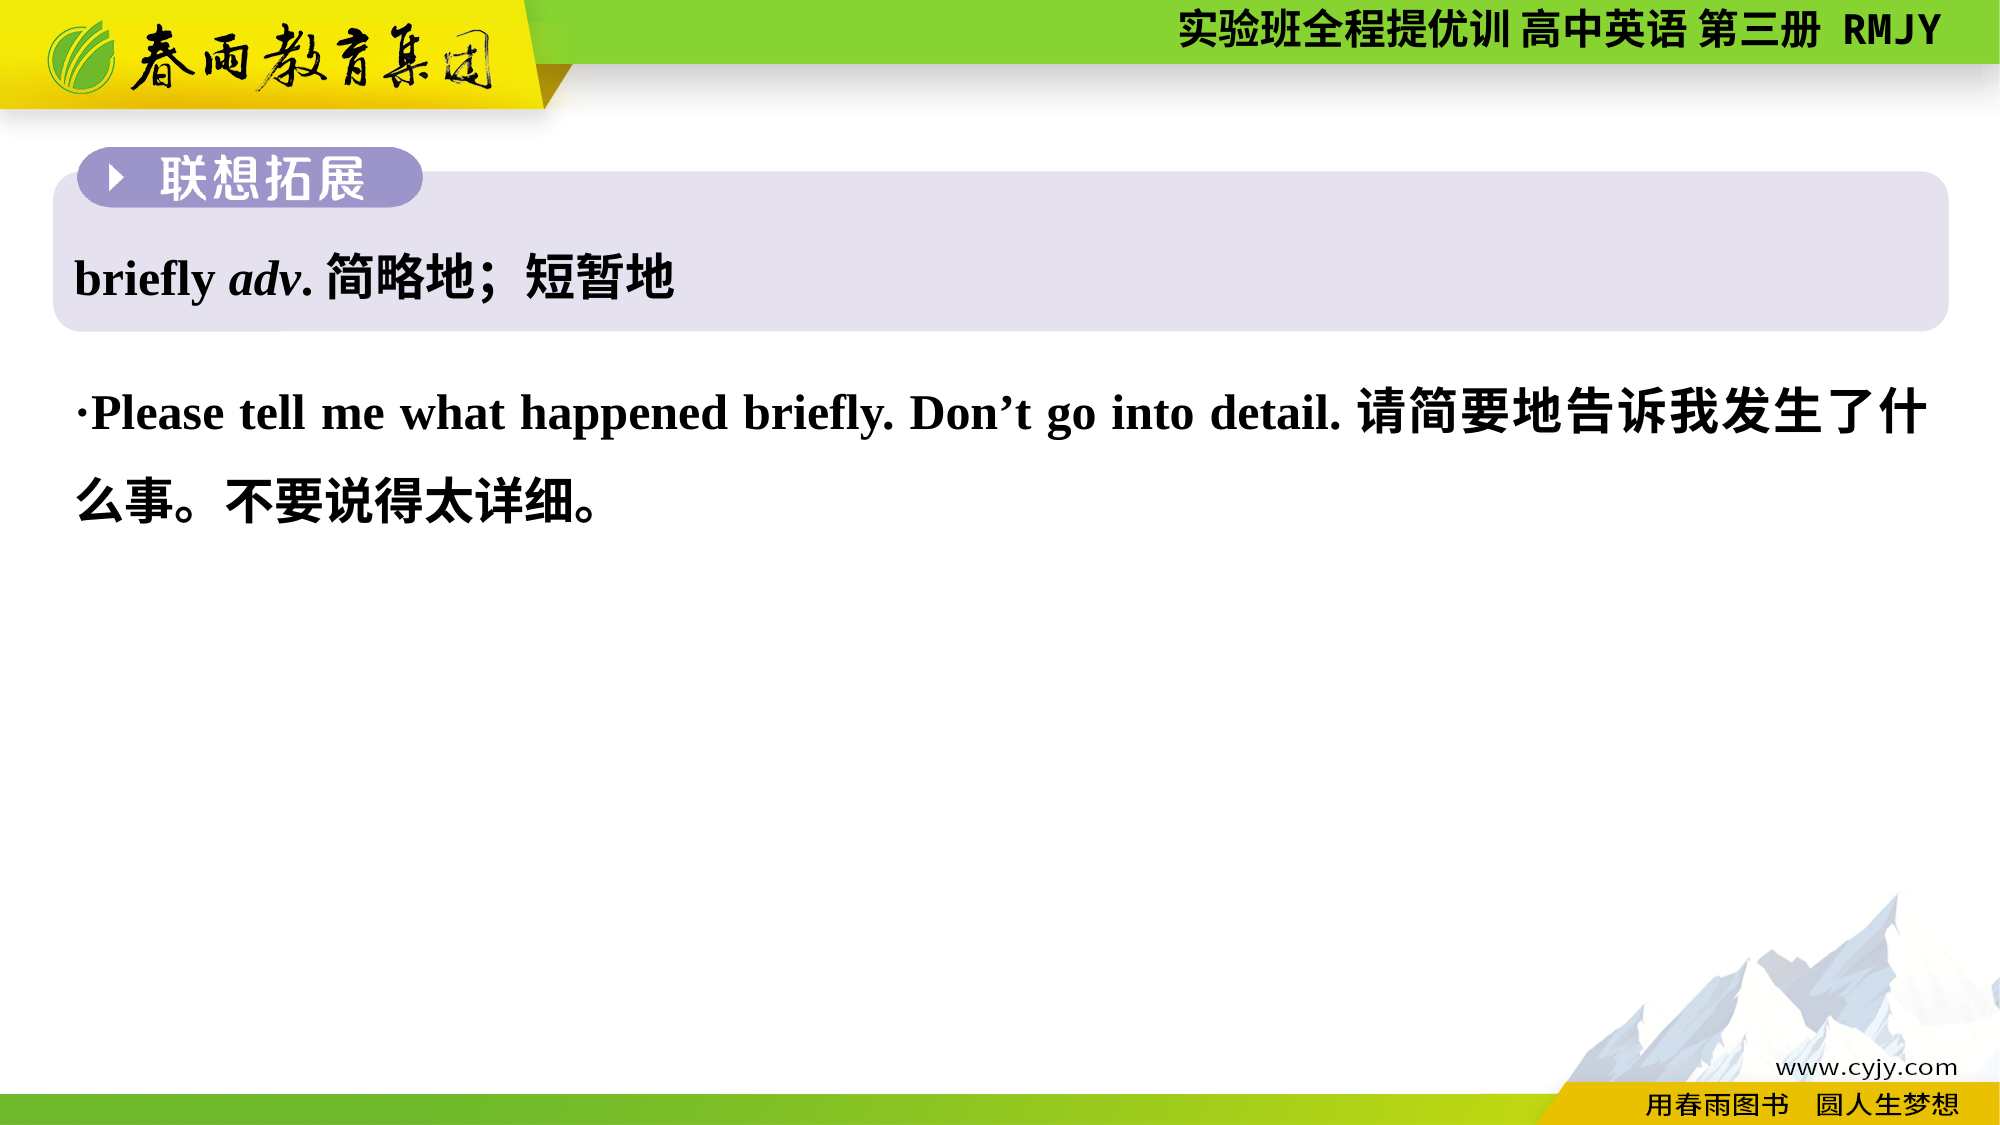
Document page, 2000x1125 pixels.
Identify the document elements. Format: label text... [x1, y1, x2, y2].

text_box [54, 172, 1948, 330]
picture [0, 0, 2000, 1125]
text_box ·Please tell me what happened briefly. Don’t go into detail.请简要地告诉我发生了什么事。不要说得太详细。 [59, 341, 1944, 537]
list briefly adv.简略地；短暂地 [59, 208, 1944, 303]
